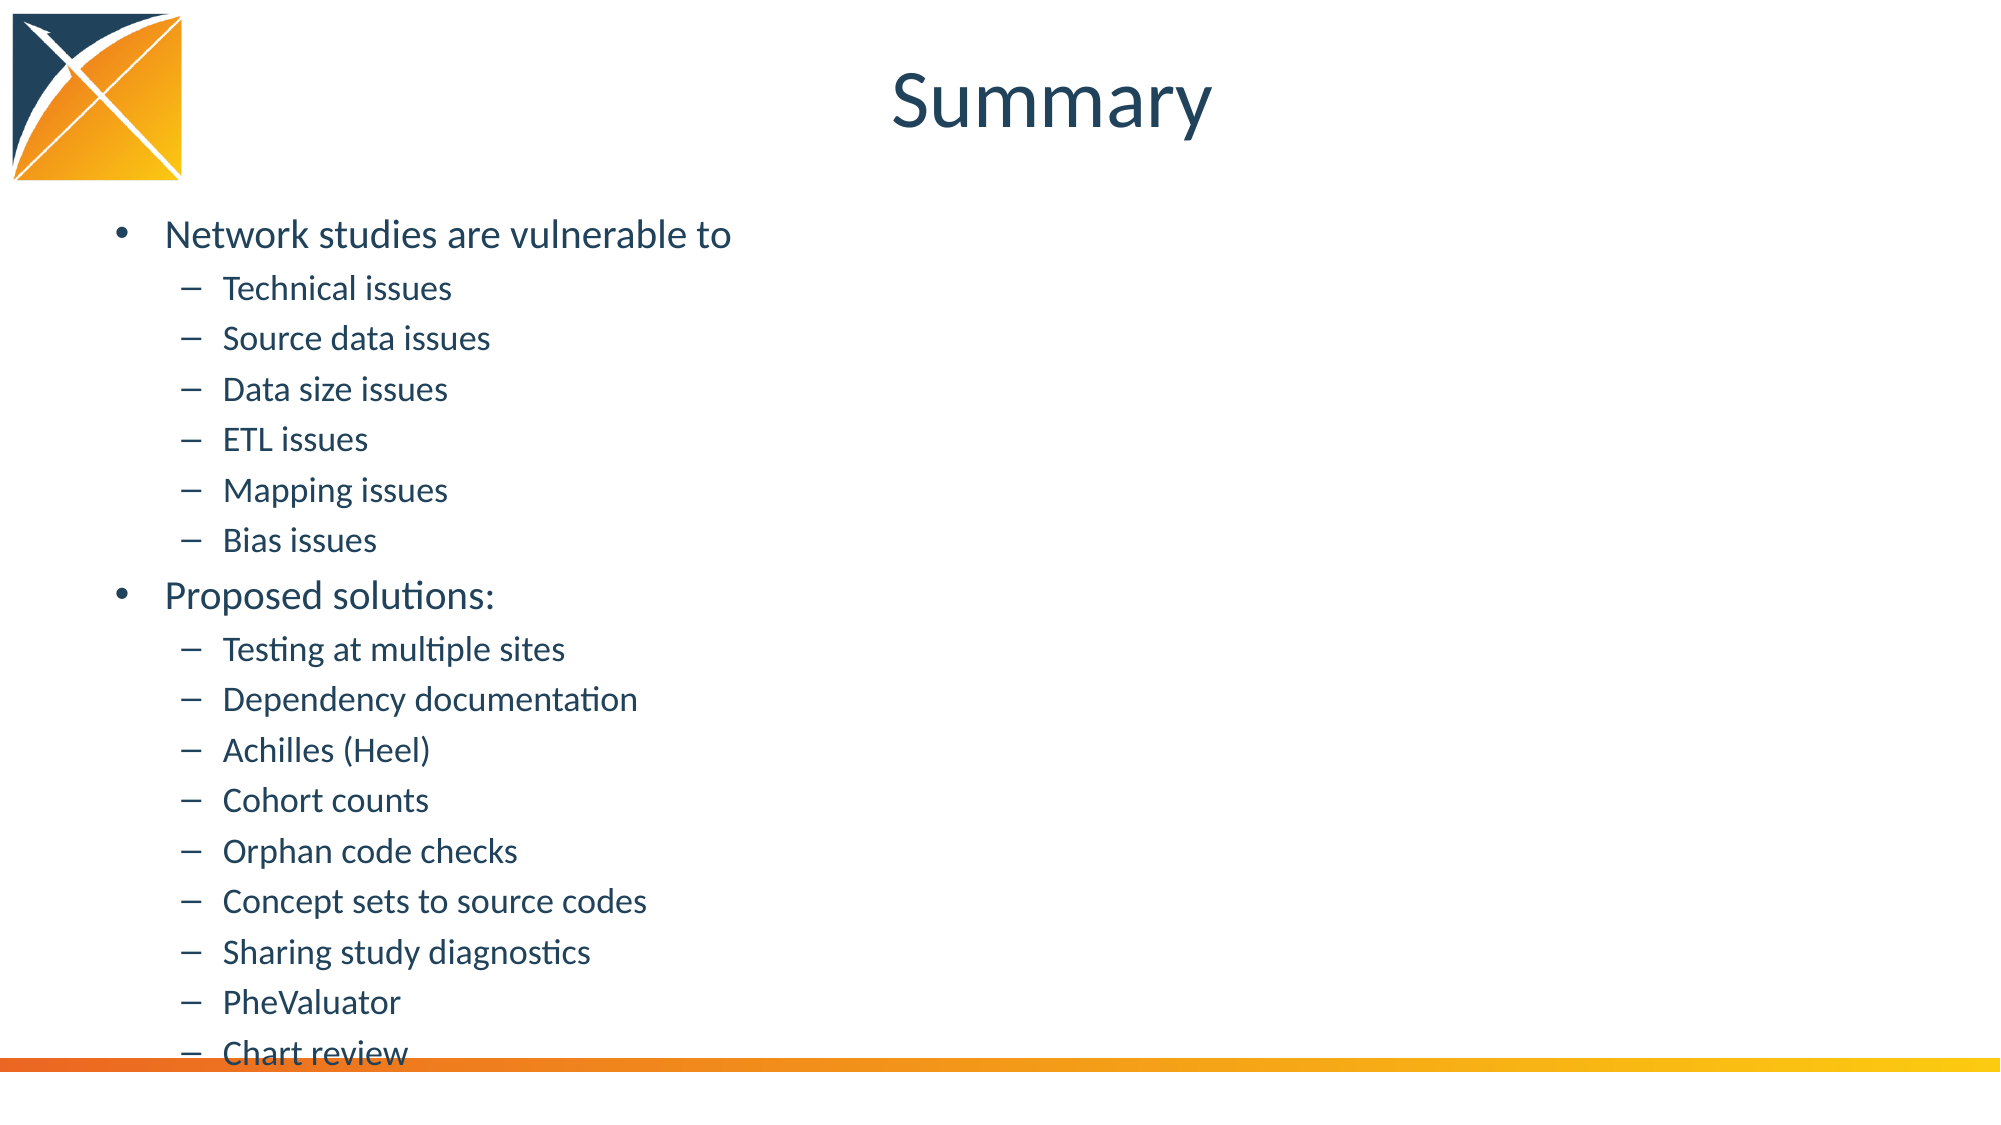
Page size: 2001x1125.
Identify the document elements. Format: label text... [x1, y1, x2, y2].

list Network studies are vulnerable to Technical issues Source data issues Data size issues ETL issues Mapping issues Bias issues Proposed solutions: Testing at multiple sites Dependency documentation Achilles (Heel) Cohort counts Orphan code checks Concept sets to source codes Sharing study diagnostics PheValuator Chart review [99, 200, 1900, 1088]
title Summary [205, 24, 1900, 163]
picture [0, 0, 206, 200]
